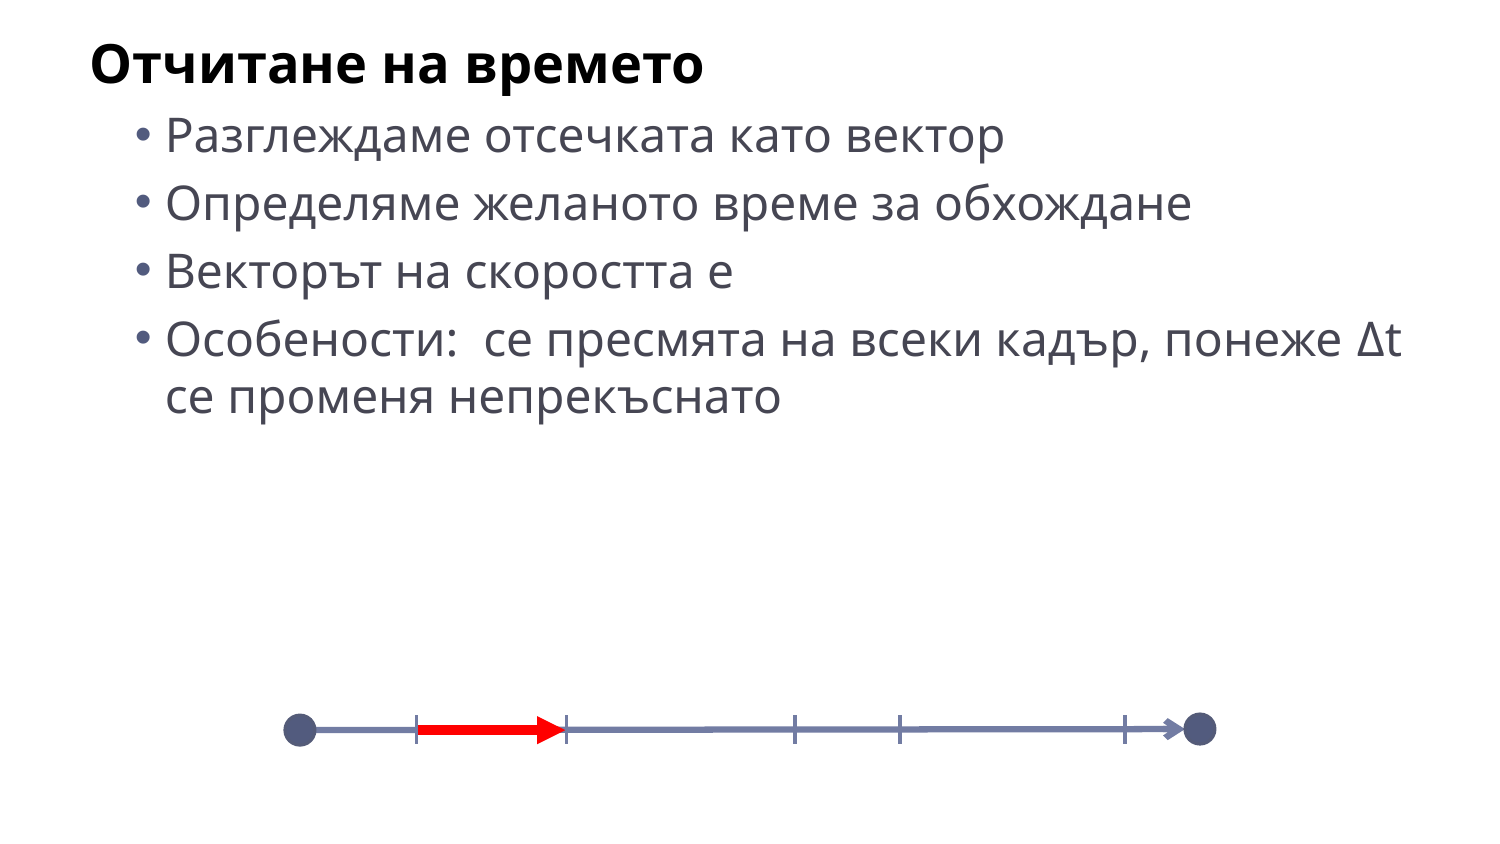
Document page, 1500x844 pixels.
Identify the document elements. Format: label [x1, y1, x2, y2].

text_box [283, 713, 317, 747]
text_box [1183, 712, 1217, 746]
